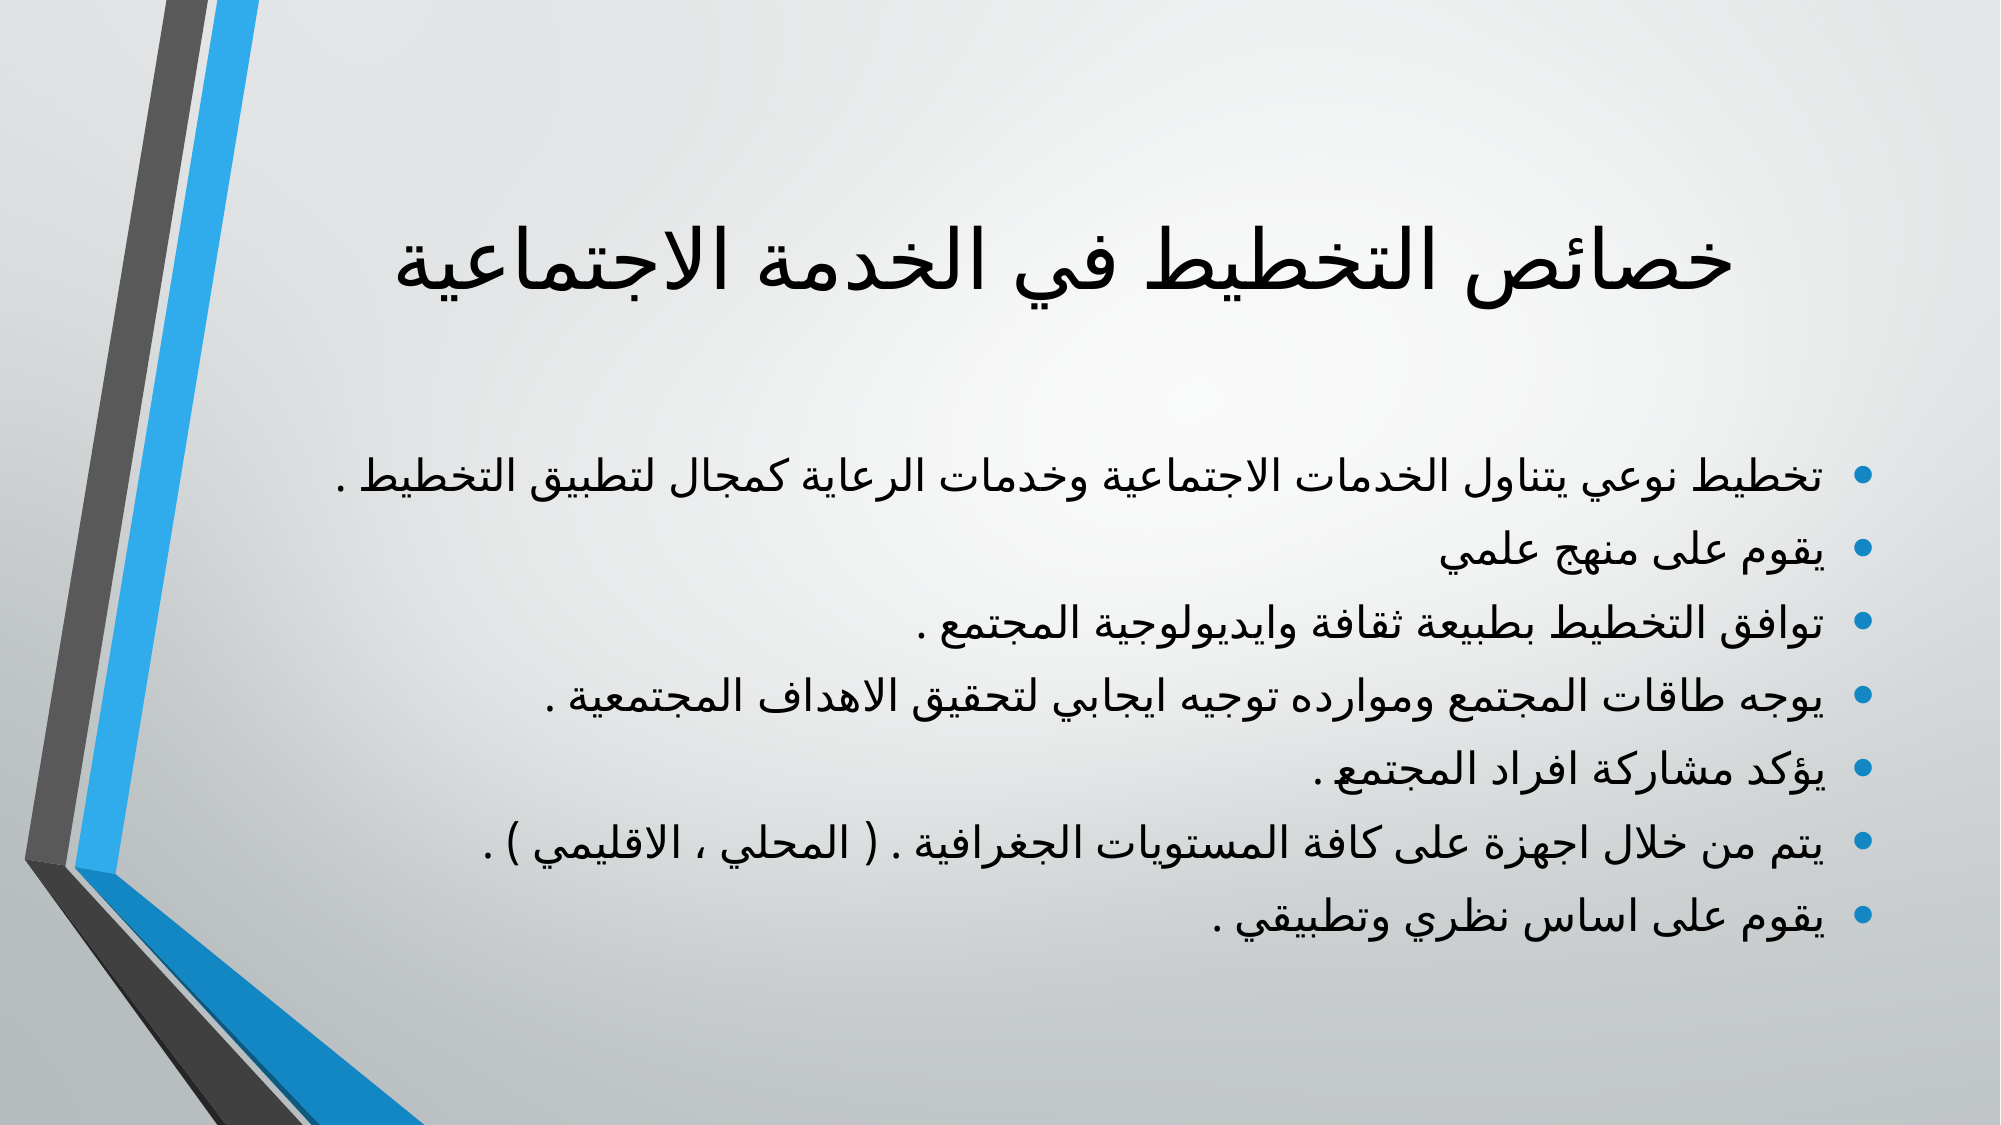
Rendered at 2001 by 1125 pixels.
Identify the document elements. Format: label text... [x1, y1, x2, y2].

title خصائص التخطيط في الخدمة الاجتماعية [243, 112, 1887, 400]
list تخطيط نوعي يتناول الخدمات الاجتماعية وخدمات الرعاية كمجال لتطبيق التخطيط . يقوم على منهج علمي توافق التخطيط بطبيعة ثقافة وايديولوجية المجتمع . يوجه طاقات المجتمع وموارده توجيه ايجابي لتحقيق الاهداف المجتمعية . يؤكد مشاركة افراد المجتمع . يتم من خلال اجهزة على كافة المستويات الجغرافية . ( المحلي ، الاقليمي ) . يقوم على اساس نظري وتطبيقي . [243, 437, 1887, 950]
